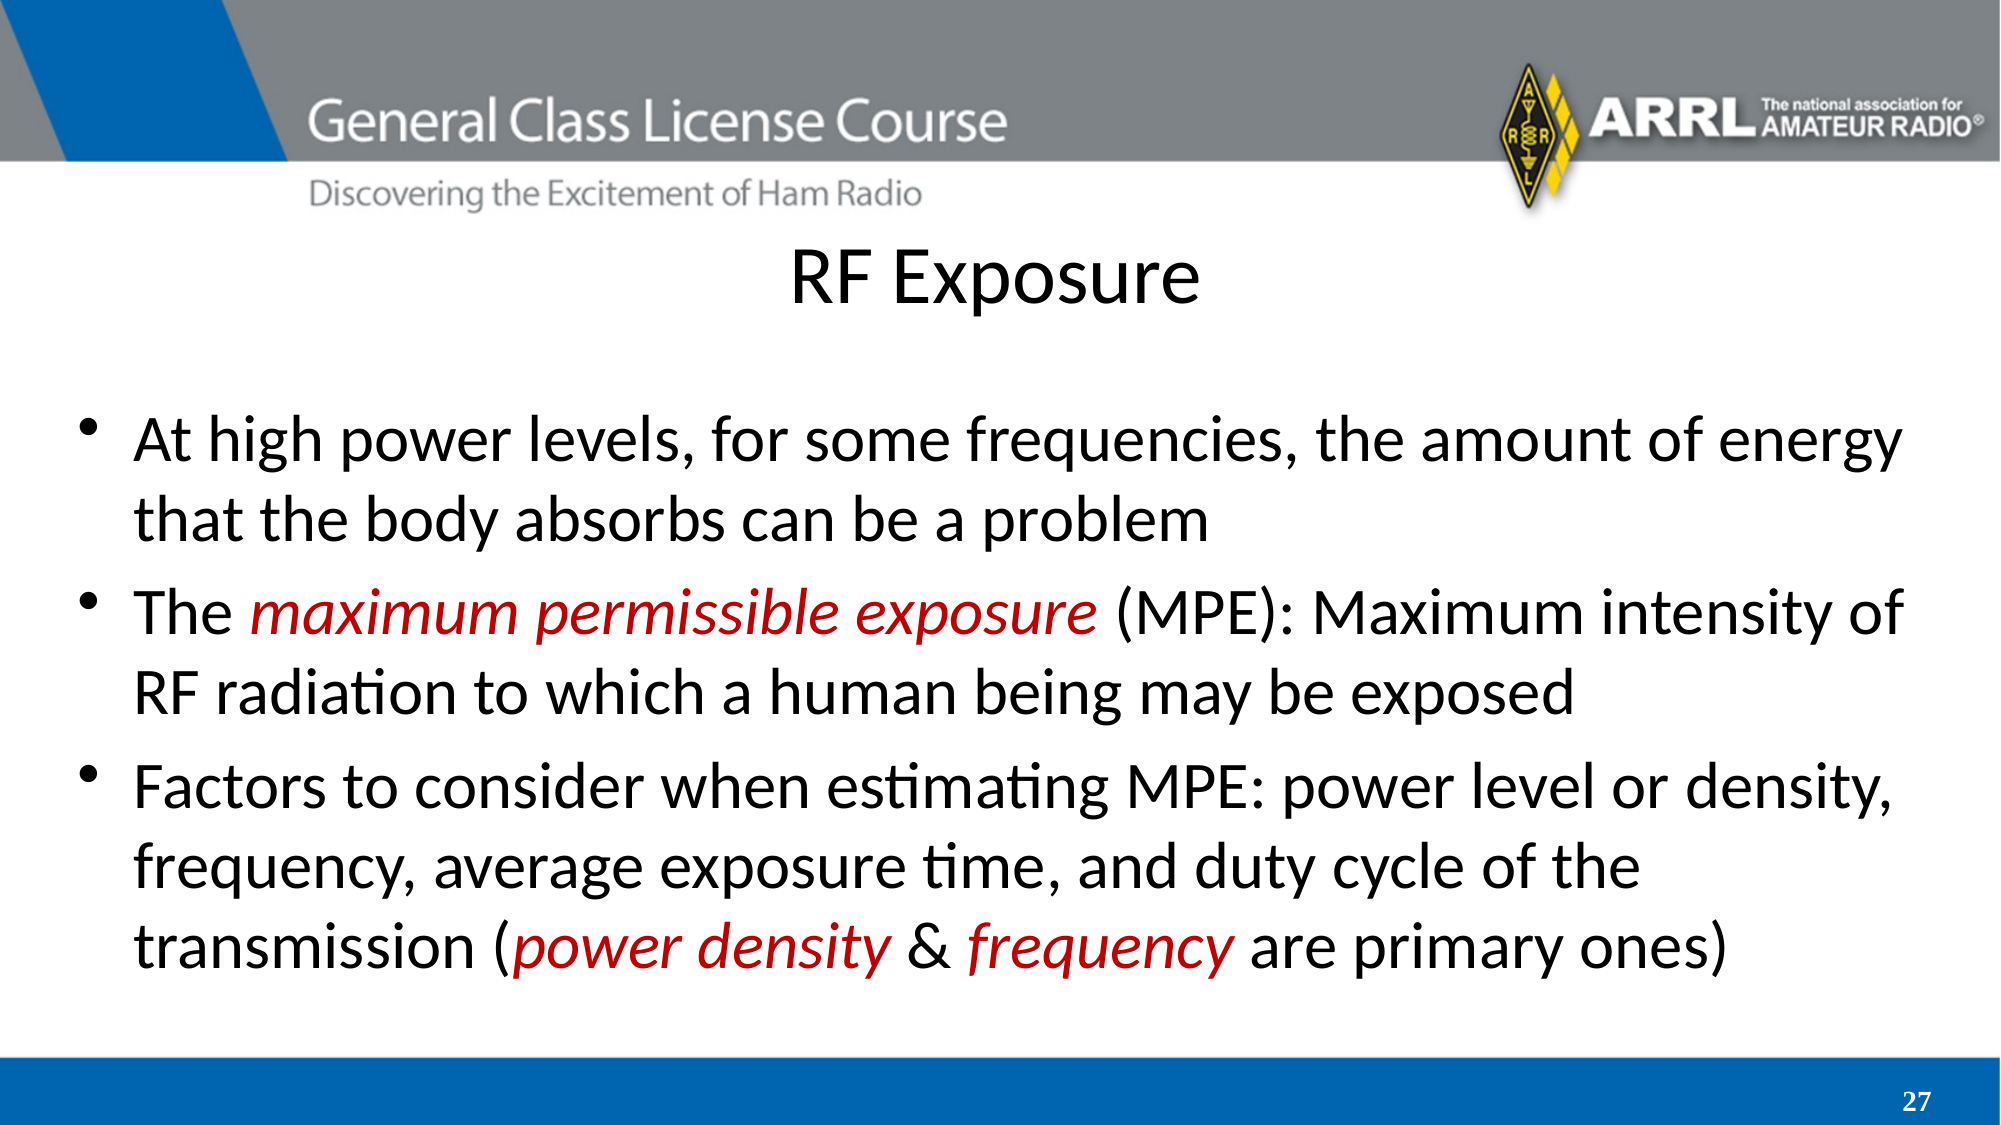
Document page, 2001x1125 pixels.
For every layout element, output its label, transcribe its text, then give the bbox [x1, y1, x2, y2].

picture [0, 0, 2001, 1125]
title RF Exposure [96, 212, 1897, 356]
list At high power levels, for some frequencies, the amount of energy that the body absorbs can be a problem The maximum permissible exposure (MPE): Maximum intensity of RF radiation to which a human being may be exposed Factors to consider when estimating MPE: power level or density, frequency, average exposure time, and duty cycle of the transmission (power density & frequency are primary ones) [62, 387, 1938, 1075]
